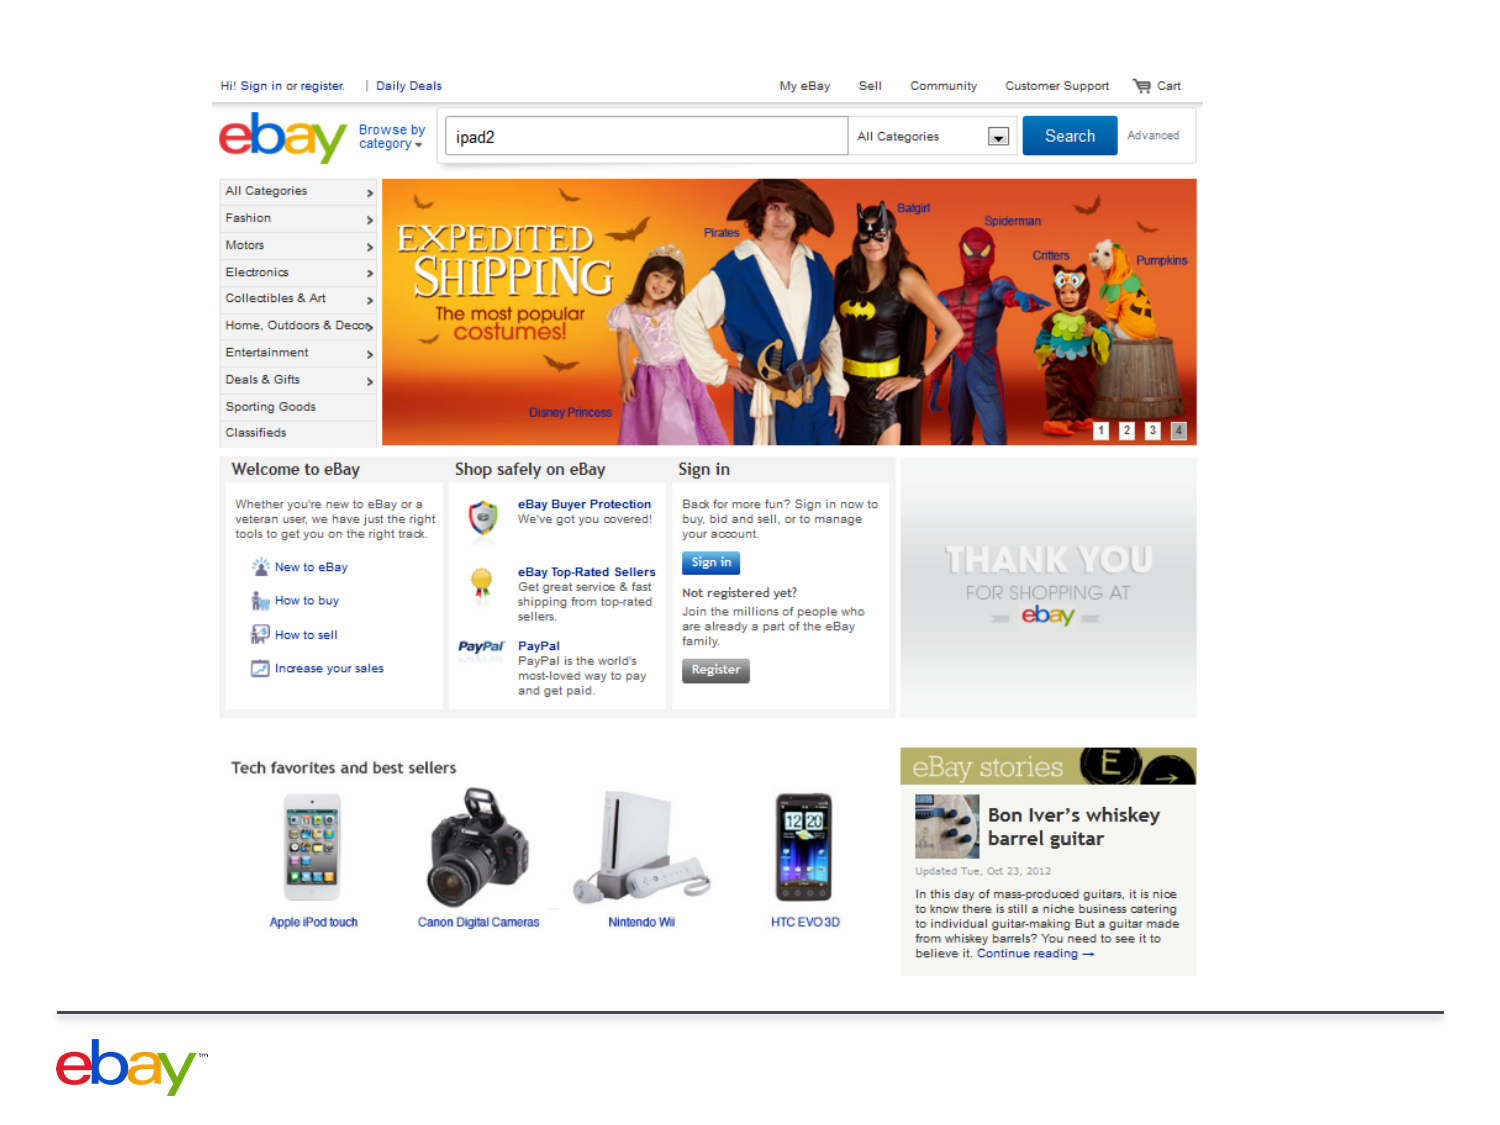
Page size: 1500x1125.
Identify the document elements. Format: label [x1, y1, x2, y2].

picture [56, 1039, 208, 1096]
picture [212, 74, 1203, 977]
